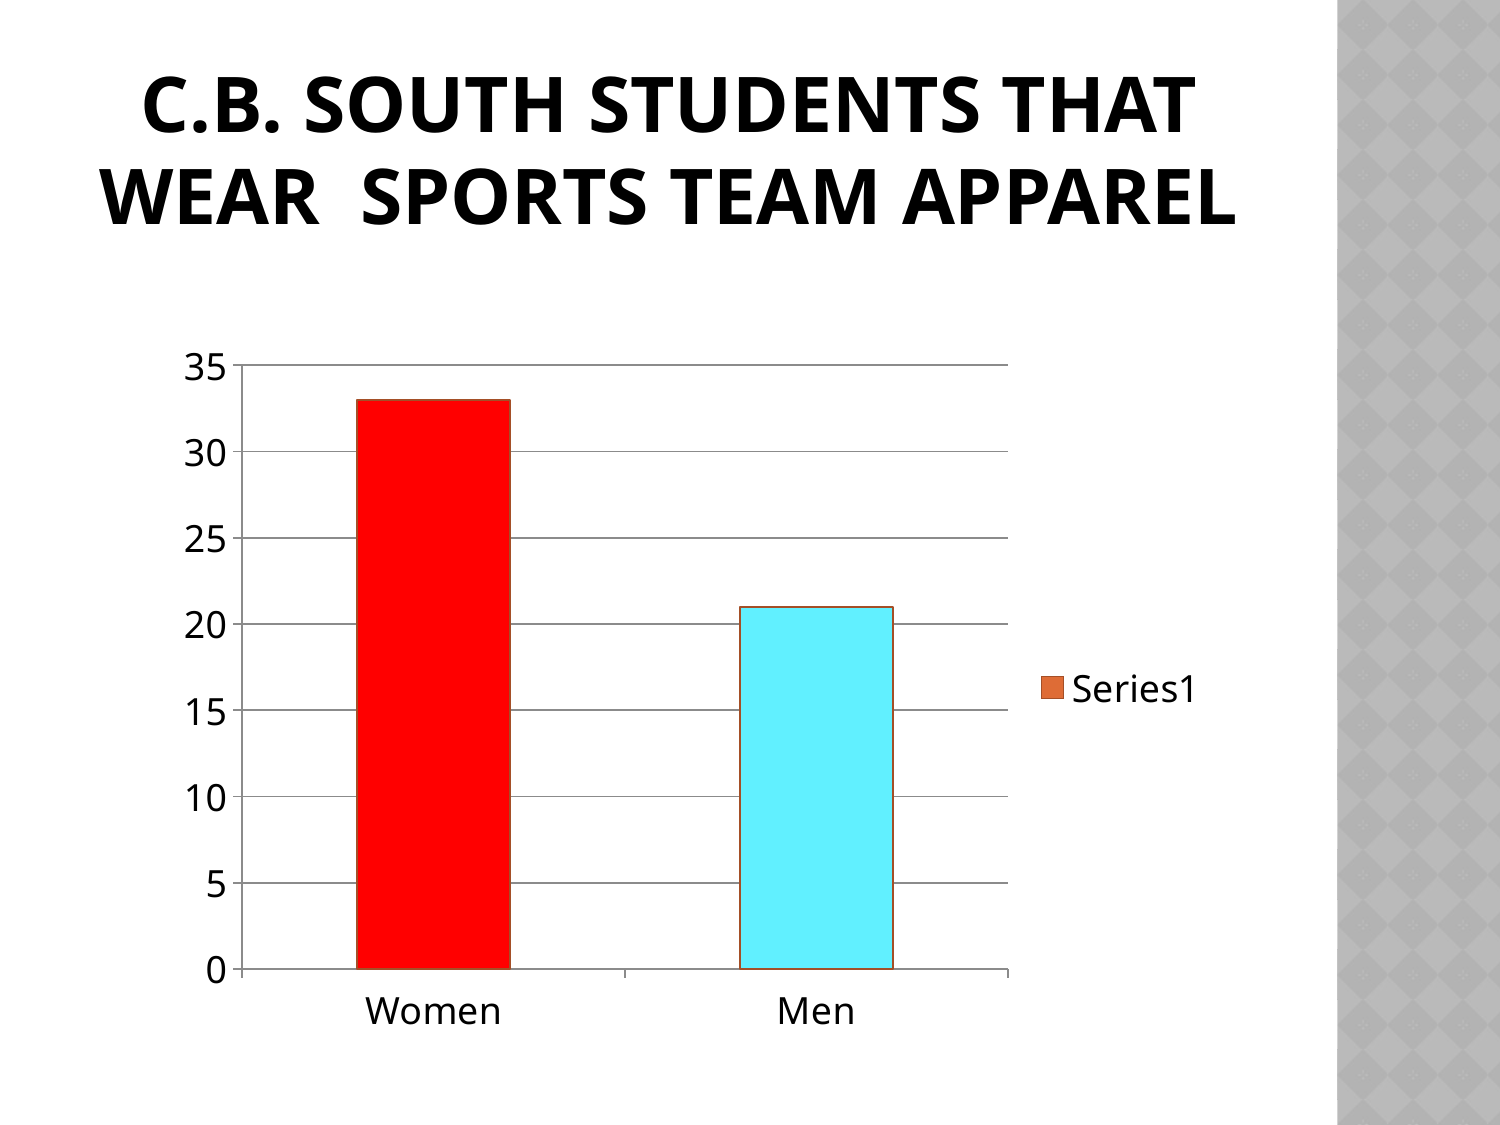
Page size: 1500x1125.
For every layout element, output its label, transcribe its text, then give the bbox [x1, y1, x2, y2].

chart [162, 324, 1226, 1051]
title C.B. South Students that Wear Sports Team Apparel [75, 52, 1263, 240]
